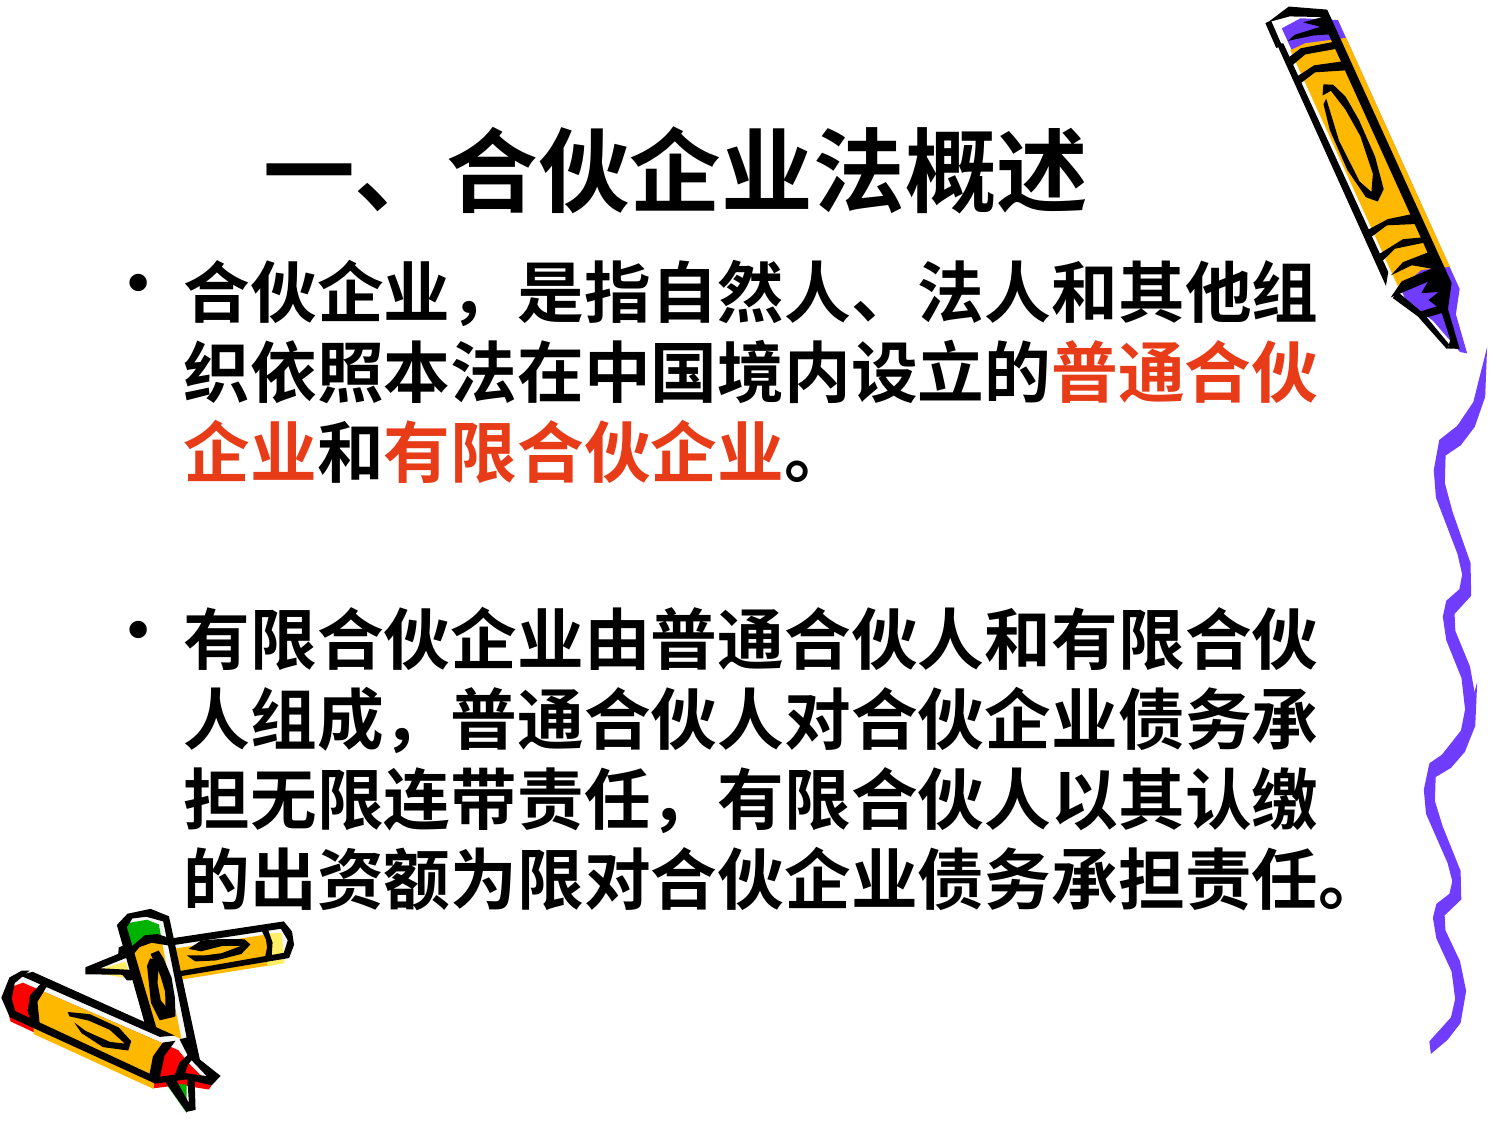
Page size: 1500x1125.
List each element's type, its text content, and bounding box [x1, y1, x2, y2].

title 一、合伙企业法概述 [112, 24, 1240, 232]
list 合伙企业，是指自然人、法人和其他组织依照本法在中国境内设立的普通合伙企业和有限合伙企业。 有限合伙企业由普通合伙人和有限合伙人组成，普通合伙人对合伙企业债务承担无限连带责任，有限合伙人以其认缴的出资额为限对合伙企业债务承担责任。 [112, 243, 1376, 1024]
